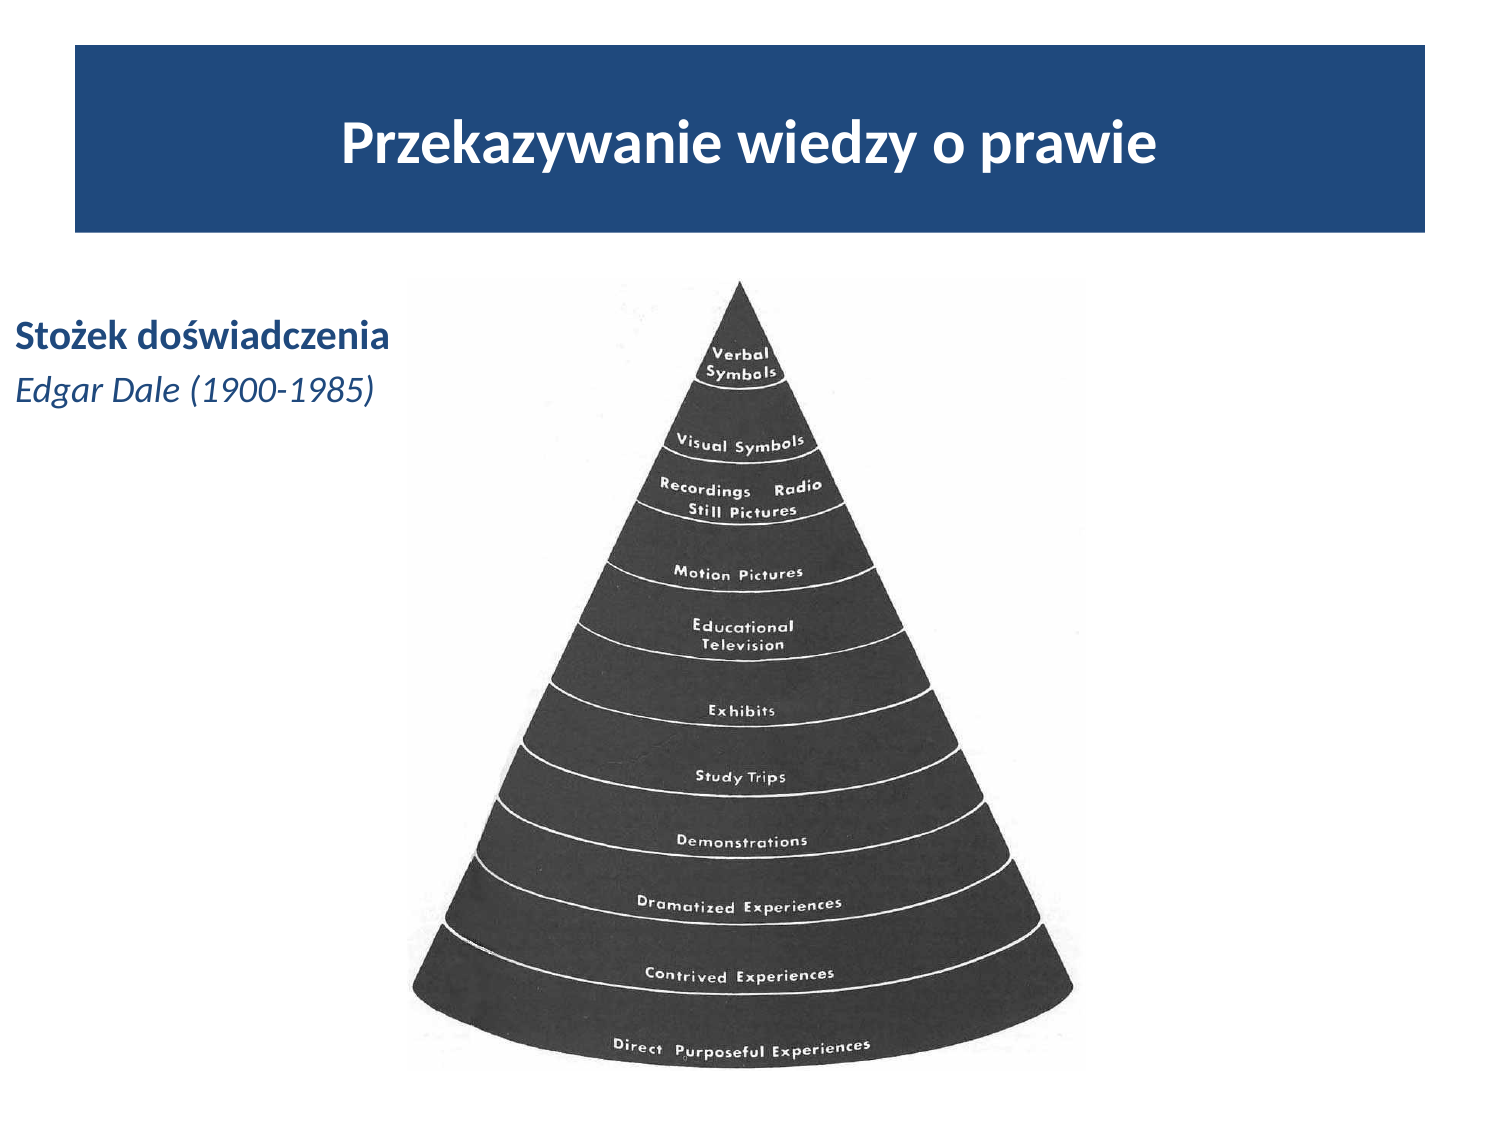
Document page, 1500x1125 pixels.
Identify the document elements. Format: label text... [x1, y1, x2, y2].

list Stożek doświadczenia Edgar Dale (1900-1985) [0, 231, 1500, 1125]
title Przekazywanie wiedzy o prawie [75, 45, 1425, 231]
picture [407, 278, 1086, 1071]
